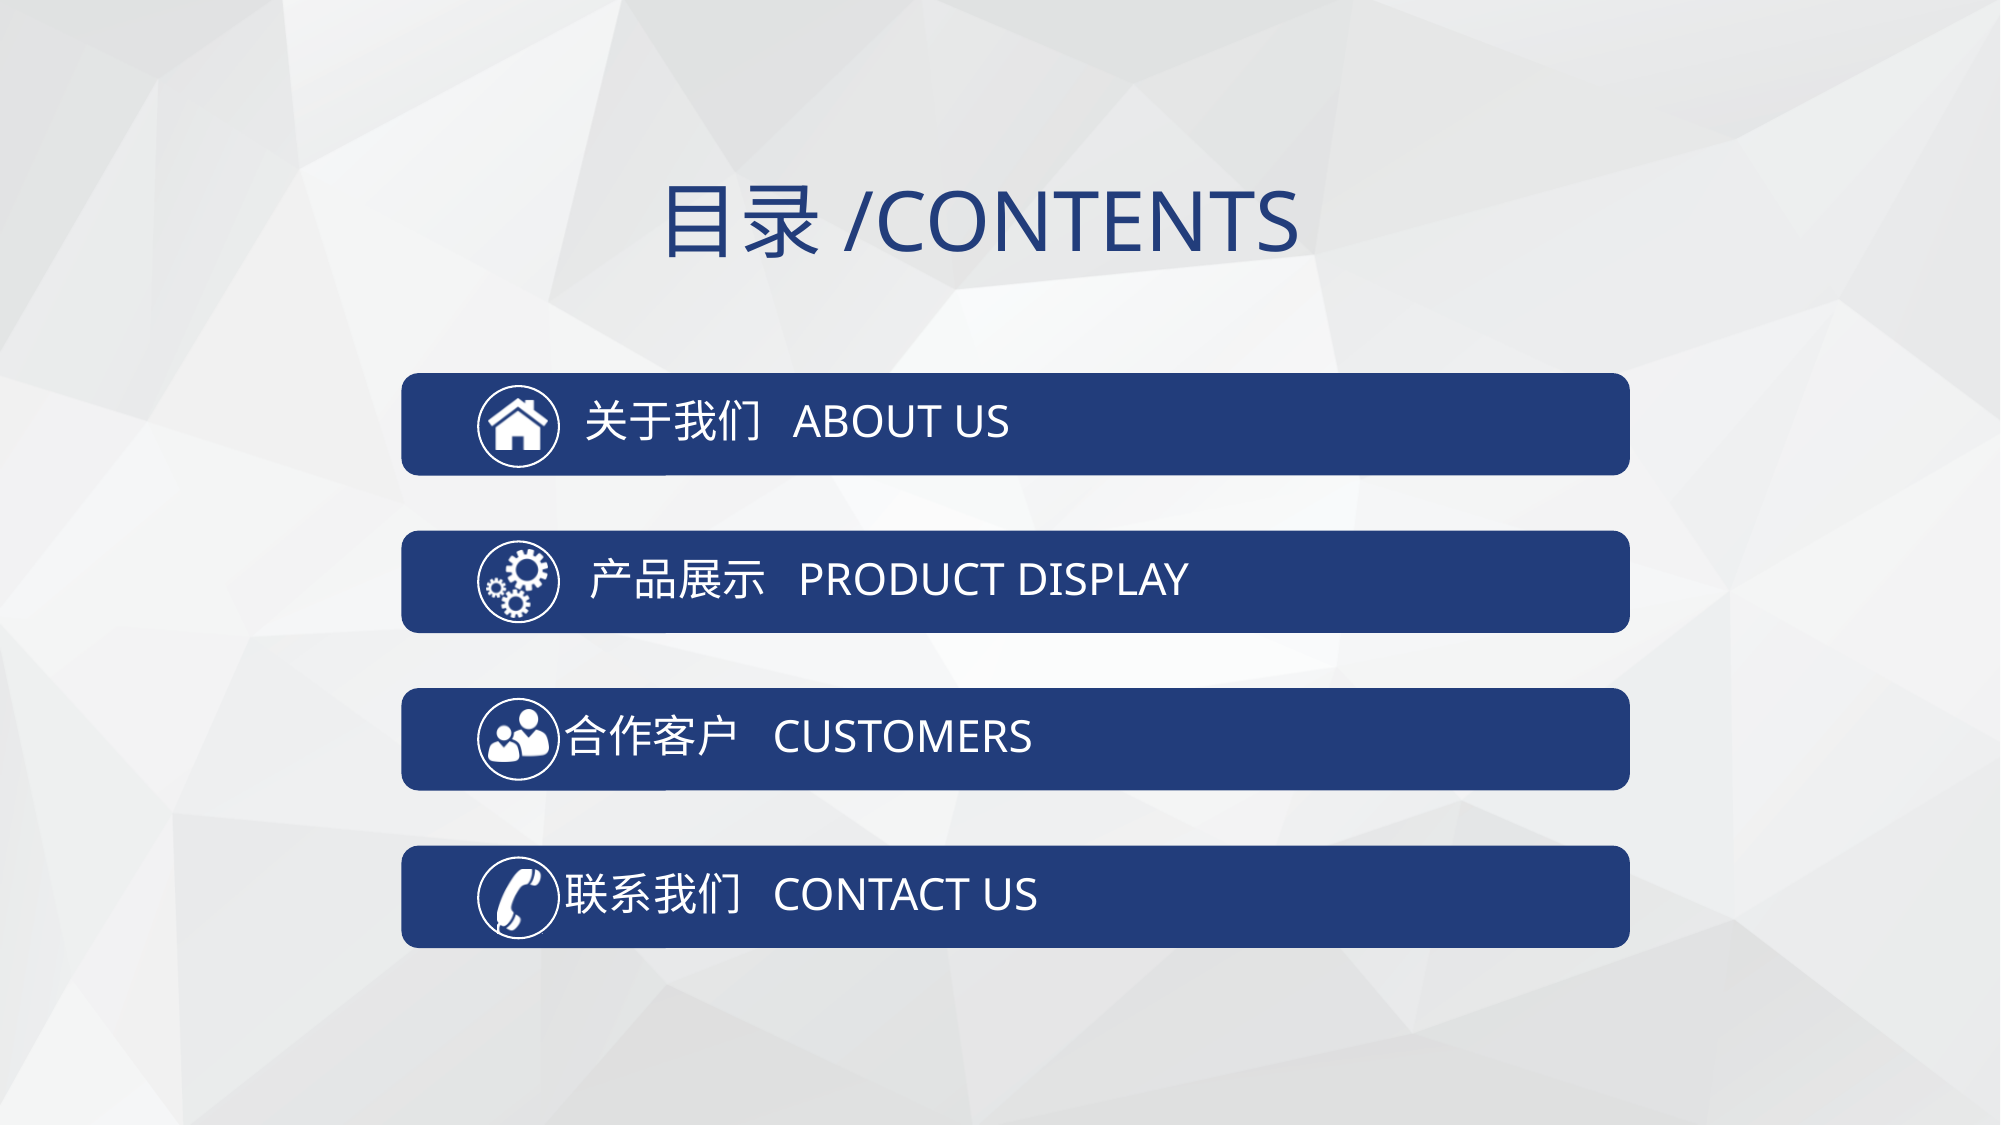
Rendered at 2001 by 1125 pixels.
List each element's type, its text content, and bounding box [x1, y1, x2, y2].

picture [0, 0, 2001, 1125]
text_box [478, 386, 559, 467]
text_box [478, 857, 559, 939]
text_box [400, 529, 1631, 635]
text_box [400, 372, 1631, 477]
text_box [478, 541, 559, 623]
text_box [400, 844, 1631, 950]
text_box 目录/CONTENTS [642, 160, 1317, 276]
text_box 联系我们 CONTACT US [559, 858, 1054, 927]
text_box 关于我们 ABOUT US [569, 386, 1026, 455]
text_box [400, 687, 1631, 792]
text_box 合作客户 CUSTOMERS [559, 701, 1049, 770]
text_box 产品展示 PRODUCT DISPLAY [574, 543, 1205, 612]
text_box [478, 698, 559, 780]
